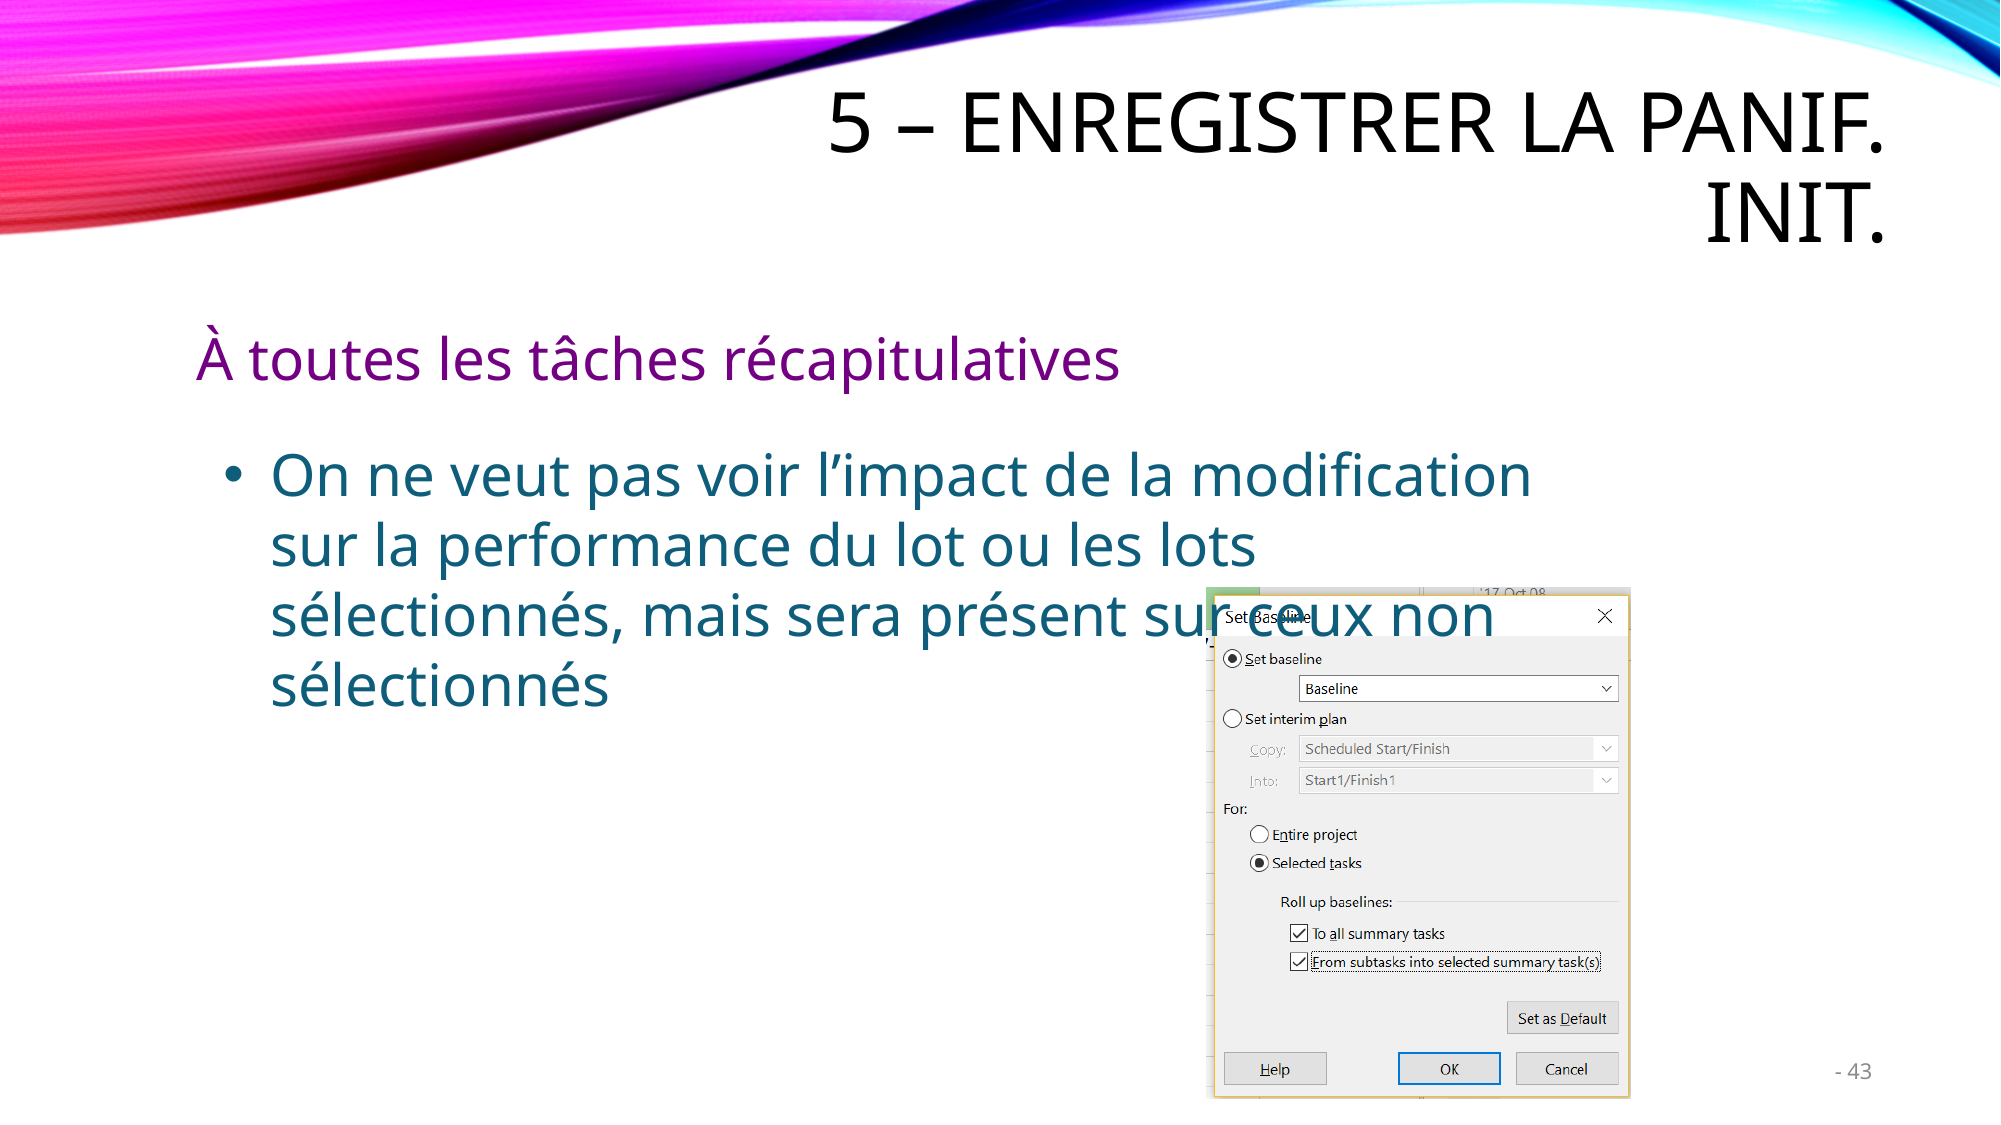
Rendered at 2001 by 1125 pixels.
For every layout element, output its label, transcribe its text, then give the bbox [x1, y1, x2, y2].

picture [1206, 587, 1631, 1099]
slide_number 43 [1808, 1042, 1888, 1103]
picture [0, 0, 2000, 237]
text_box 5 – Enregistrer la panif. init. [638, 64, 1904, 277]
text_box À toutes les tâches récapitulatives [181, 244, 1868, 399]
picture [1910, 0, 2000, 45]
text_box On ne veut pas voir l’impact de la modification sur la performance du lot ou les lots sélectionnés, mais sera présent sur ceux non sélectionnés [208, 431, 1631, 866]
picture [1890, 0, 2000, 75]
